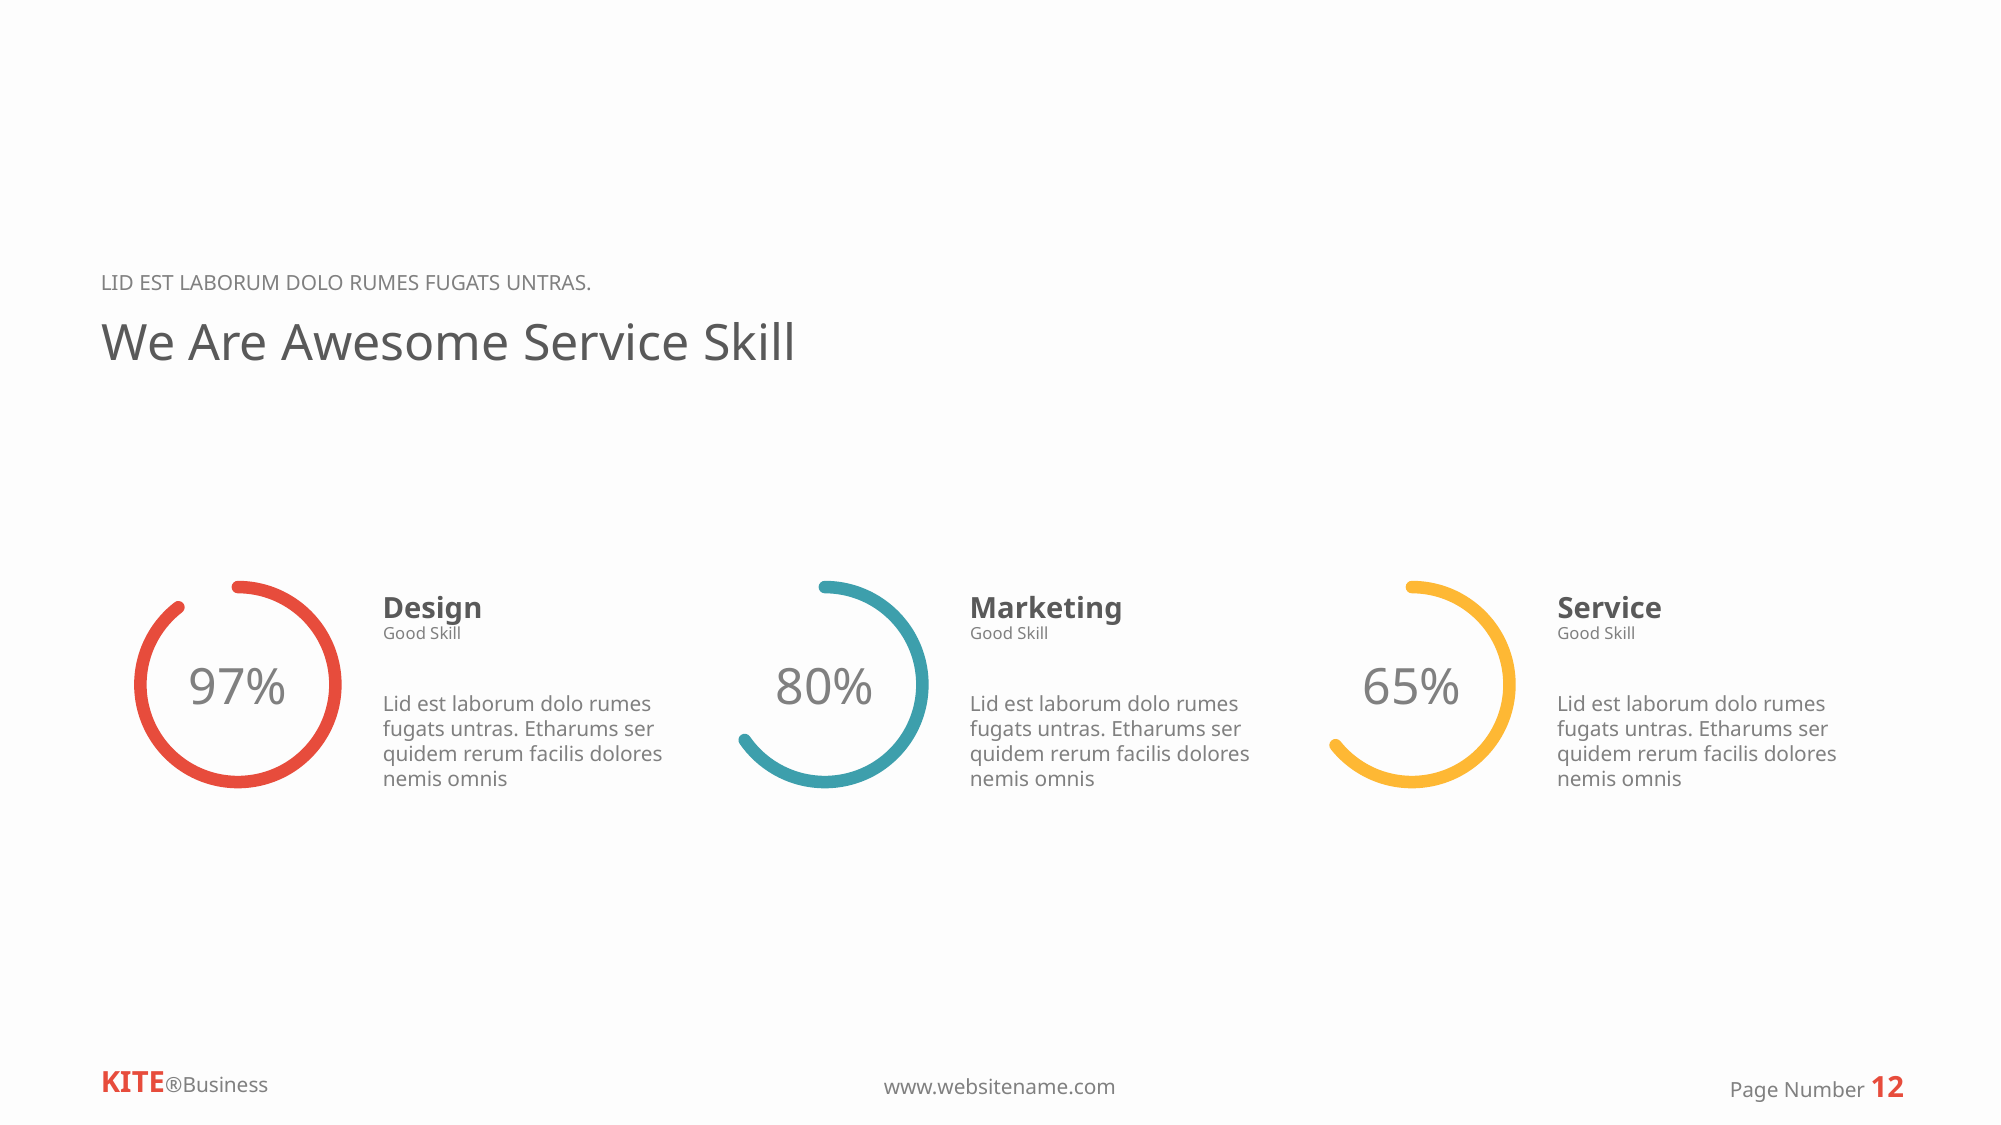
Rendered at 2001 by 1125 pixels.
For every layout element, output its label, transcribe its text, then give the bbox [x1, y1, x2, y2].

text_box www.websitename.com [869, 1066, 1131, 1107]
text_box Marketing [954, 582, 1138, 633]
text_box Good Skill [368, 615, 477, 650]
text_box Service [1542, 582, 1678, 633]
text_box 65% [1347, 646, 1477, 722]
text_box [1335, 586, 1510, 783]
text_box Good Skill [955, 615, 1064, 650]
text_box Design [367, 582, 498, 633]
text_box 80% [760, 646, 890, 722]
text_box Lid est laborum dolo rumes fugats untras. Etharums ser quidem rerum facilis dolores nemis omnis [368, 683, 686, 799]
text_box Good Skill [1542, 615, 1651, 650]
text_box [139, 586, 336, 783]
text_box [744, 586, 923, 783]
text_box Lid est laborum dolo rumes fugats untras. Etharums ser quidem rerum facilis dolores nemis omnis [955, 683, 1273, 799]
text_box 97% [173, 646, 303, 722]
text_box KITE®Business [85, 1056, 284, 1106]
text_box LID EST LABORUM DOLO RUMES FUGATS UNTRAS. [85, 262, 647, 303]
text_box Page Number 12 [1715, 1061, 1919, 1112]
text_box We Are Awesome Service Skill [86, 302, 812, 378]
text_box Lid est laborum dolo rumes fugats untras. Etharums ser quidem rerum facilis dolores nemis omnis [1542, 683, 1860, 799]
